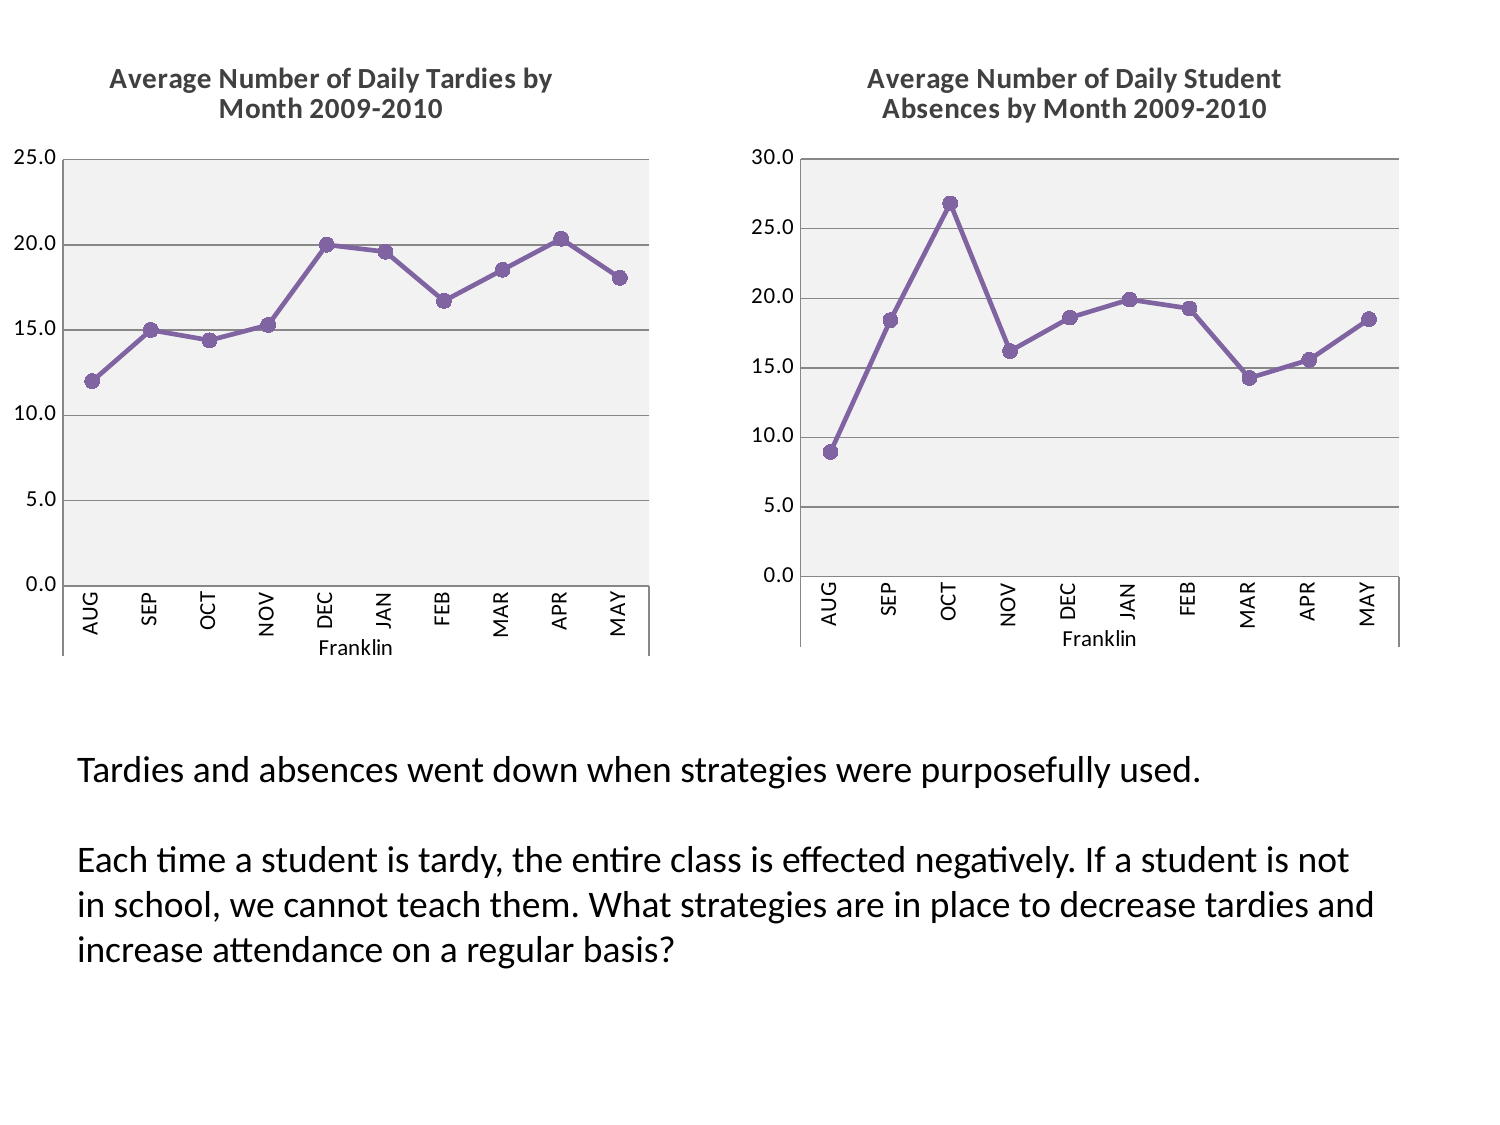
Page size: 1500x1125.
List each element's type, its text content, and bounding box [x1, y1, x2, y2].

chart [0, 37, 663, 676]
chart [737, 37, 1413, 666]
text_box Tardies and absences went down when strategies were purposefully used. Each time a student is tardy, the entire class is effected negatively. If a student is not in school, we cannot teach them. What strategies are in place to decrease tardies and increase attendance on a regular basis? [62, 737, 1400, 978]
